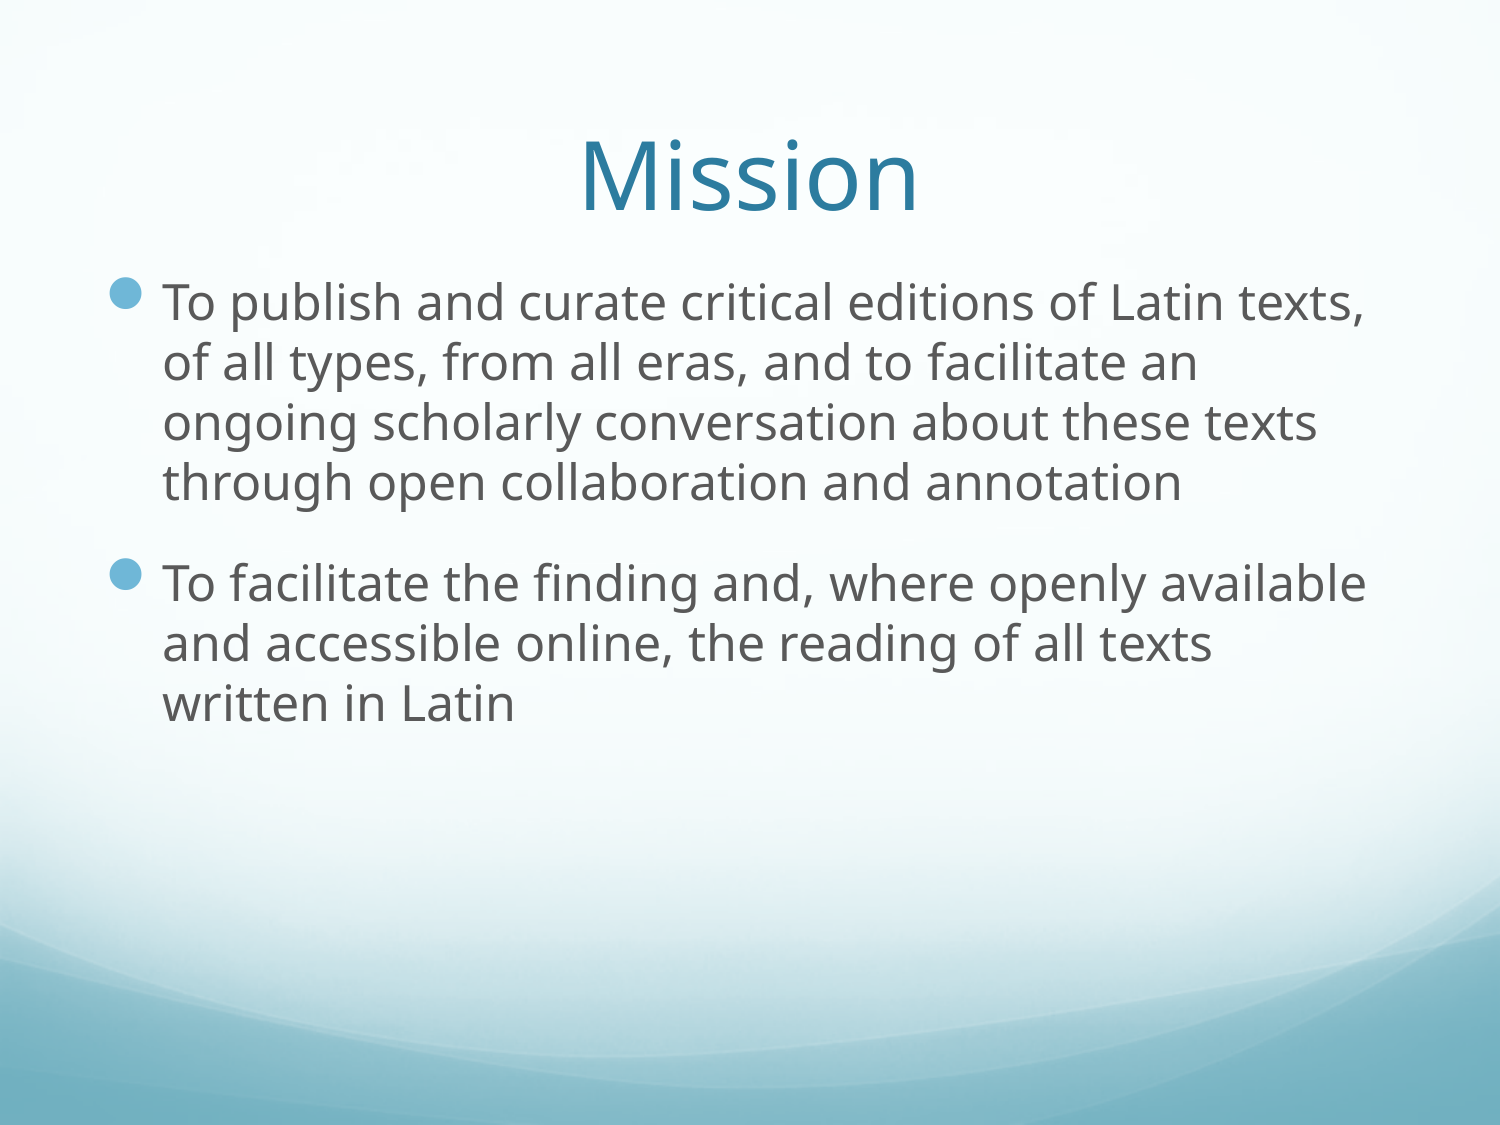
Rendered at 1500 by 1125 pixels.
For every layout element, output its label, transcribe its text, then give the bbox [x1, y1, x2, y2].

title Mission [90, 17, 1410, 237]
list To publish and curate critical editions of Latin texts, of all types, from all eras, and to facilitate an ongoing scholarly conversation about these texts through open collaboration and annotation To facilitate the finding and, where openly available and accessible online, the reading of all texts written in Latin [90, 262, 1410, 975]
